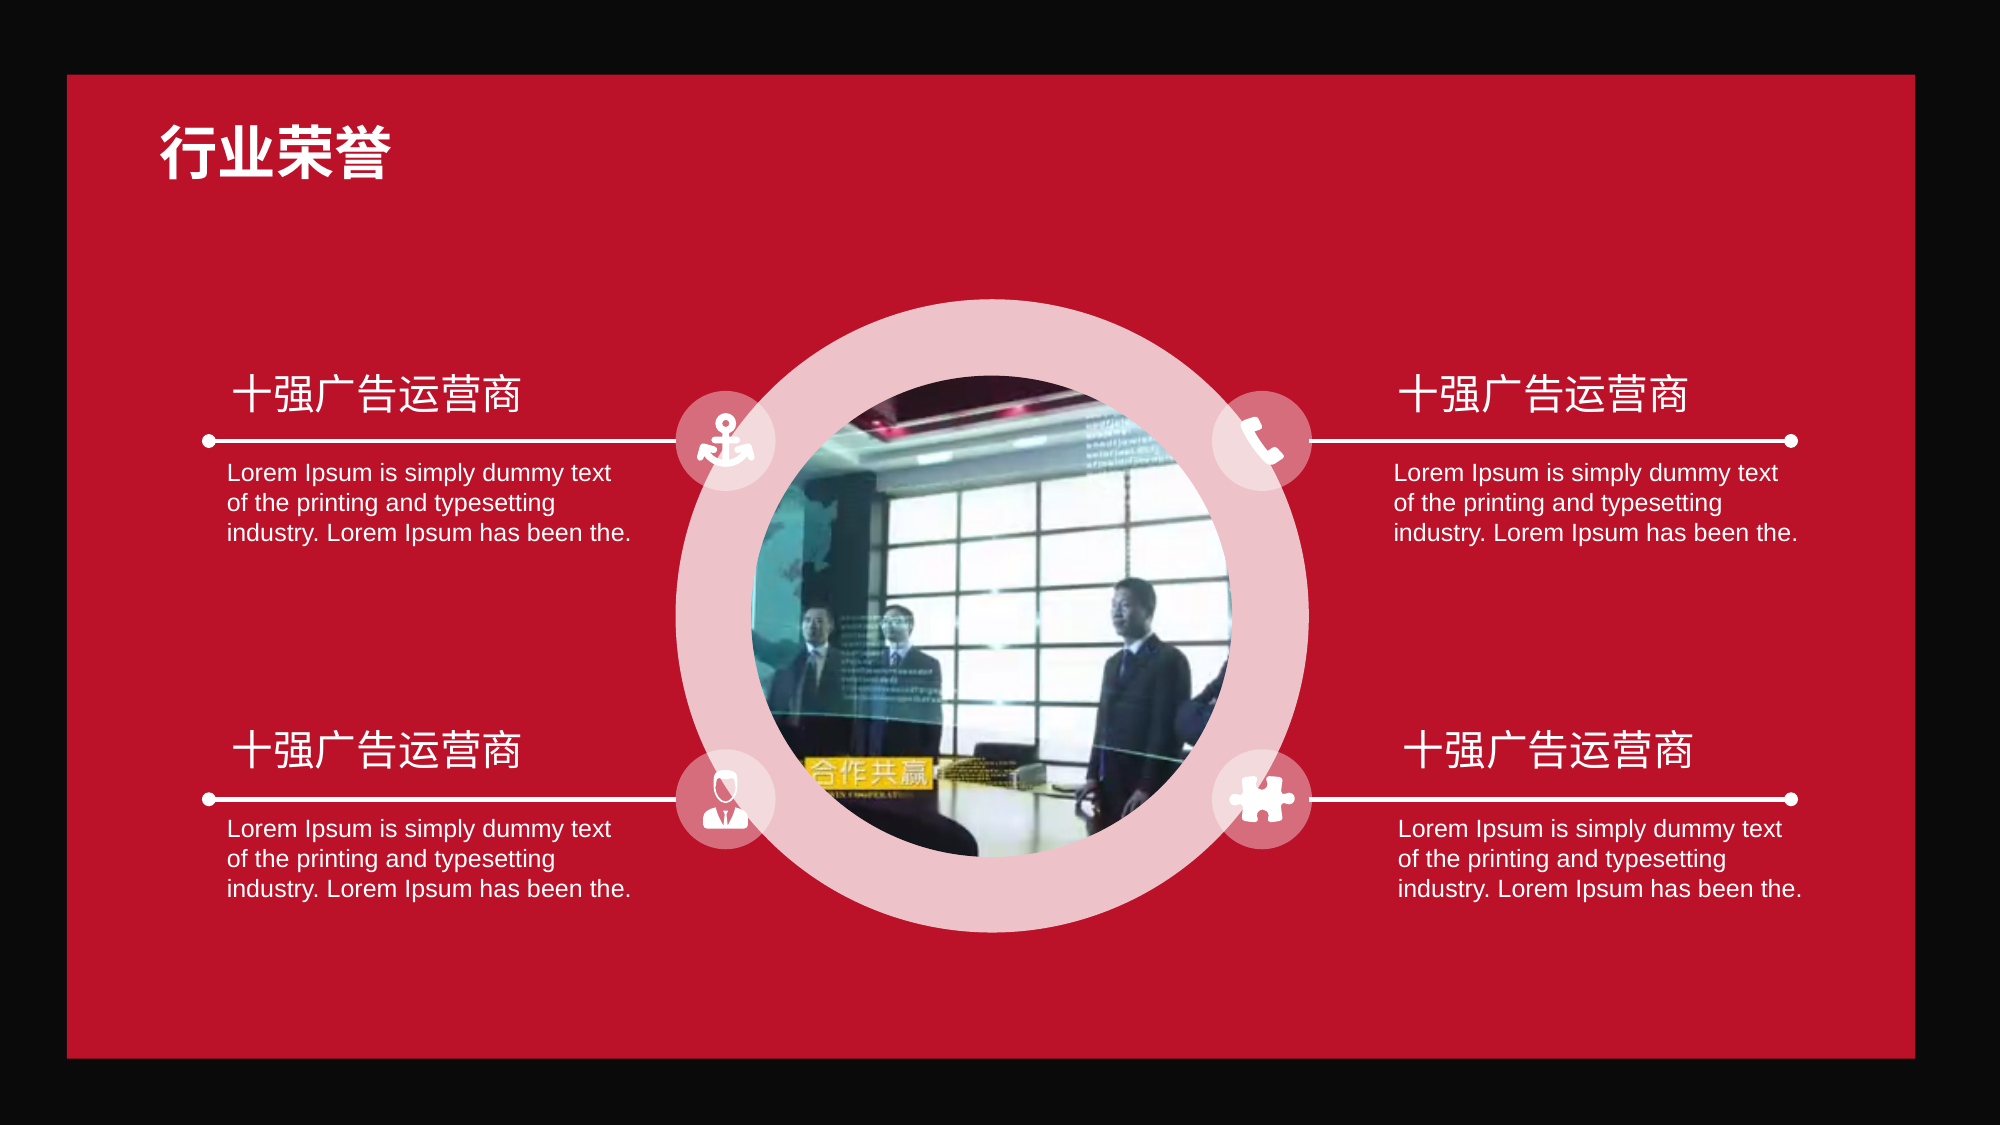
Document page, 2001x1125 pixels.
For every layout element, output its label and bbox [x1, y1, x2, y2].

text_box [751, 374, 1234, 857]
text_box [0, 0, 2000, 1125]
